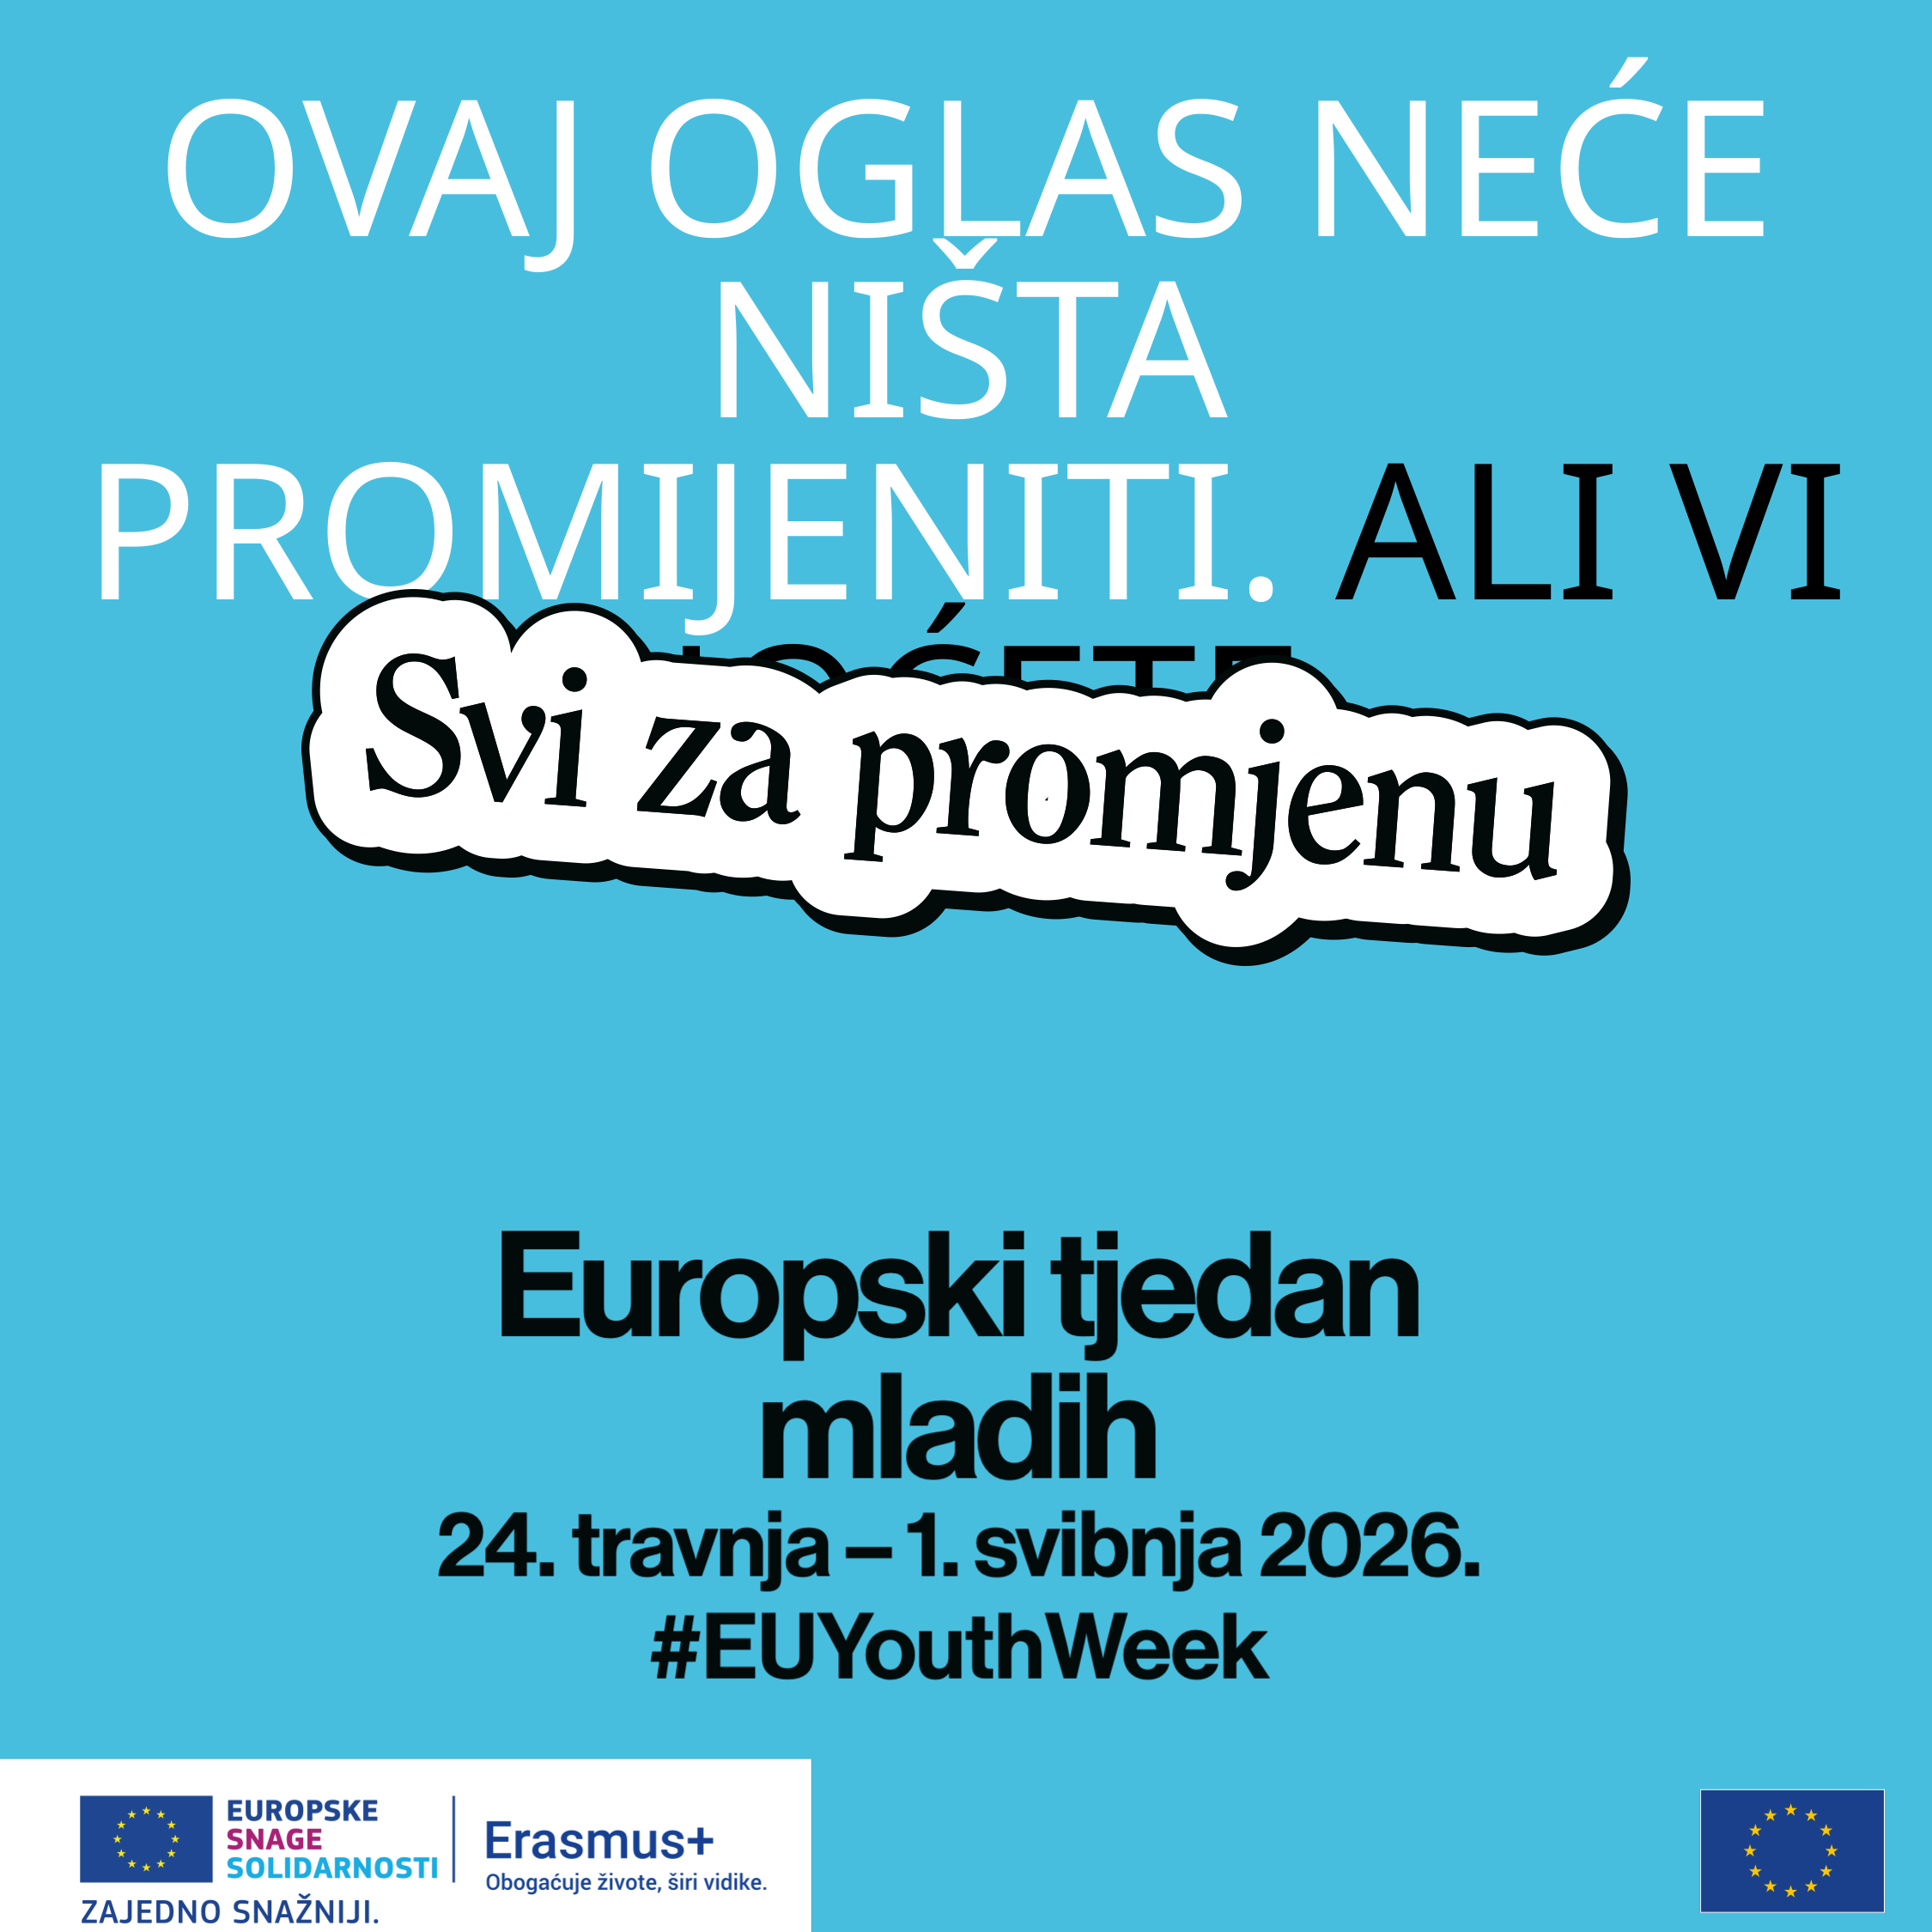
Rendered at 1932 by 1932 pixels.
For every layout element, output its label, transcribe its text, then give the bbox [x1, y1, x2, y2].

picture [0, 1210, 1885, 1932]
text_box OVAJ OGLAS NEĆE NIŠTA PROMIJENITI. ALI VI HOĆETE. [76, 86, 1856, 823]
picture [301, 589, 1631, 967]
